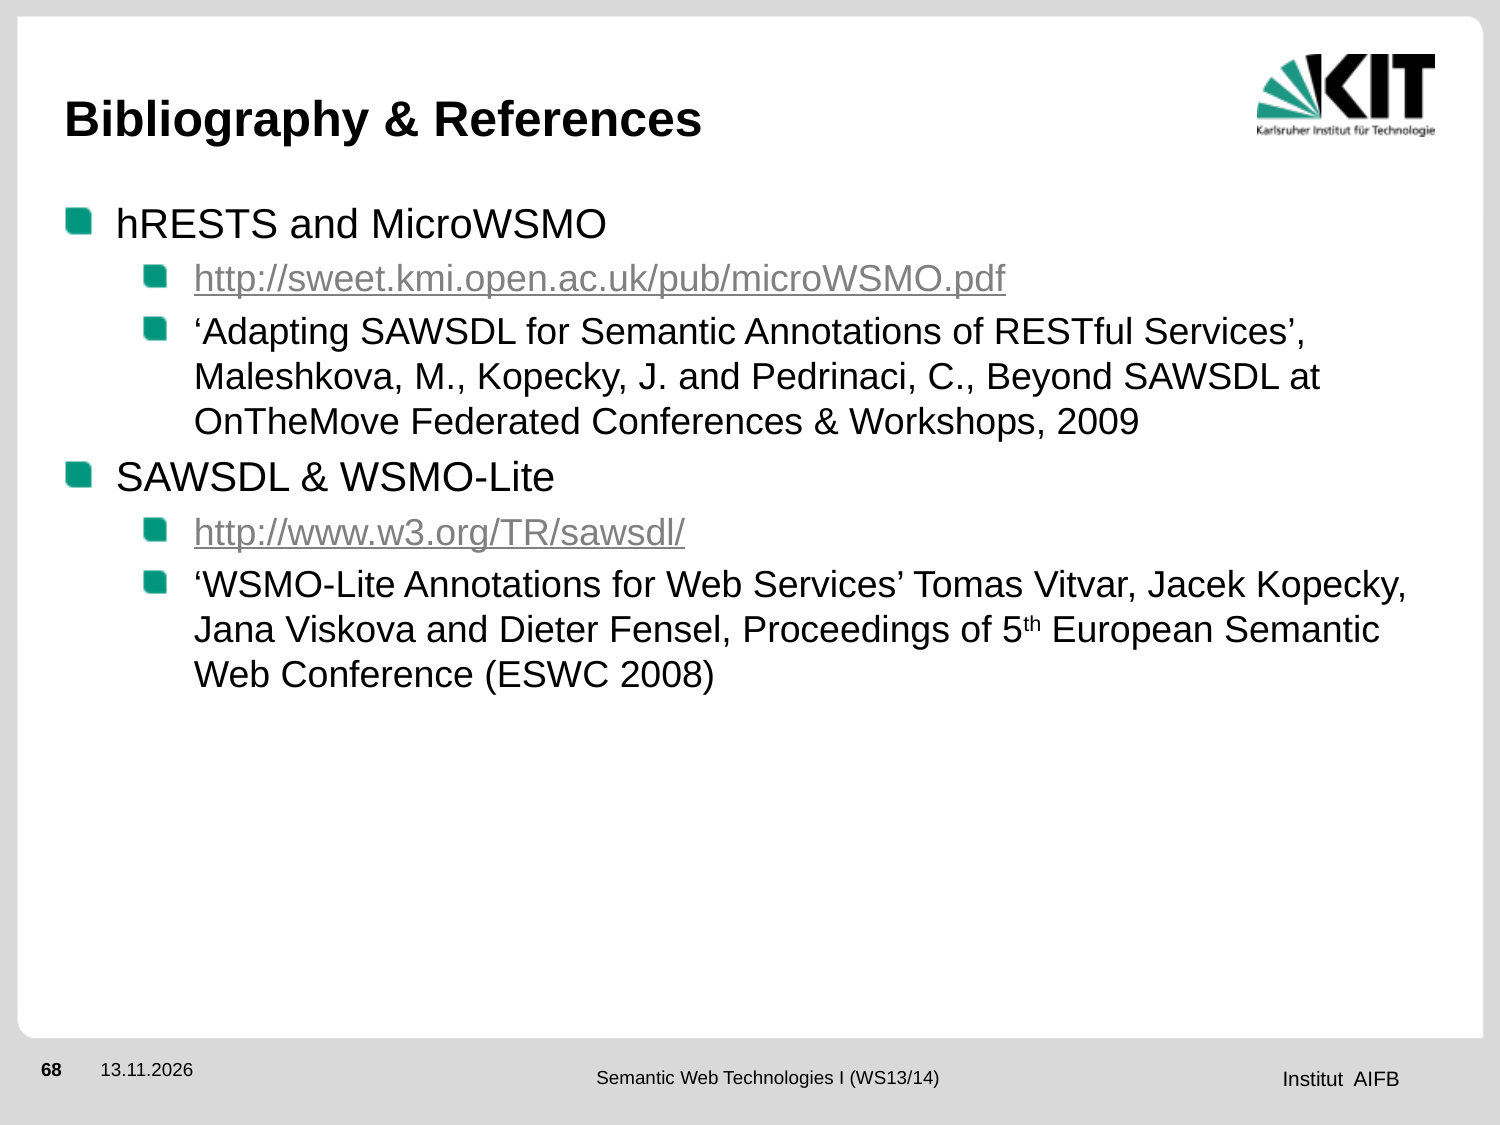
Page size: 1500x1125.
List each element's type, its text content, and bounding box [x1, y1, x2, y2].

title Bibliography & References [64, 54, 1198, 147]
list hRESTS and MicroWSMO http://sweet.kmi.open.ac.uk/pub/microWSMO.pdf ‘Adapting SAWSDL for Semantic Annotations of RESTful Services’, Maleshkova, M., Kopecky, J. and Pedrinaci, C., Beyond SAWSDL at OnTheMove Federated Conferences & Workshops, 2009 SAWSDL & WSMO-Lite http://www.w3.org/TR/sawsdl/ ‘WSMO-Lite Annotations for Web Services’ Tomas Vitvar, Jacek Kopecky, Jana Viskova and Dieter Fensel, Proceedings of 5th European Semantic Web Conference (ESWC 2008) [64, 196, 1436, 1000]
picture [0, 0, 1500, 1125]
